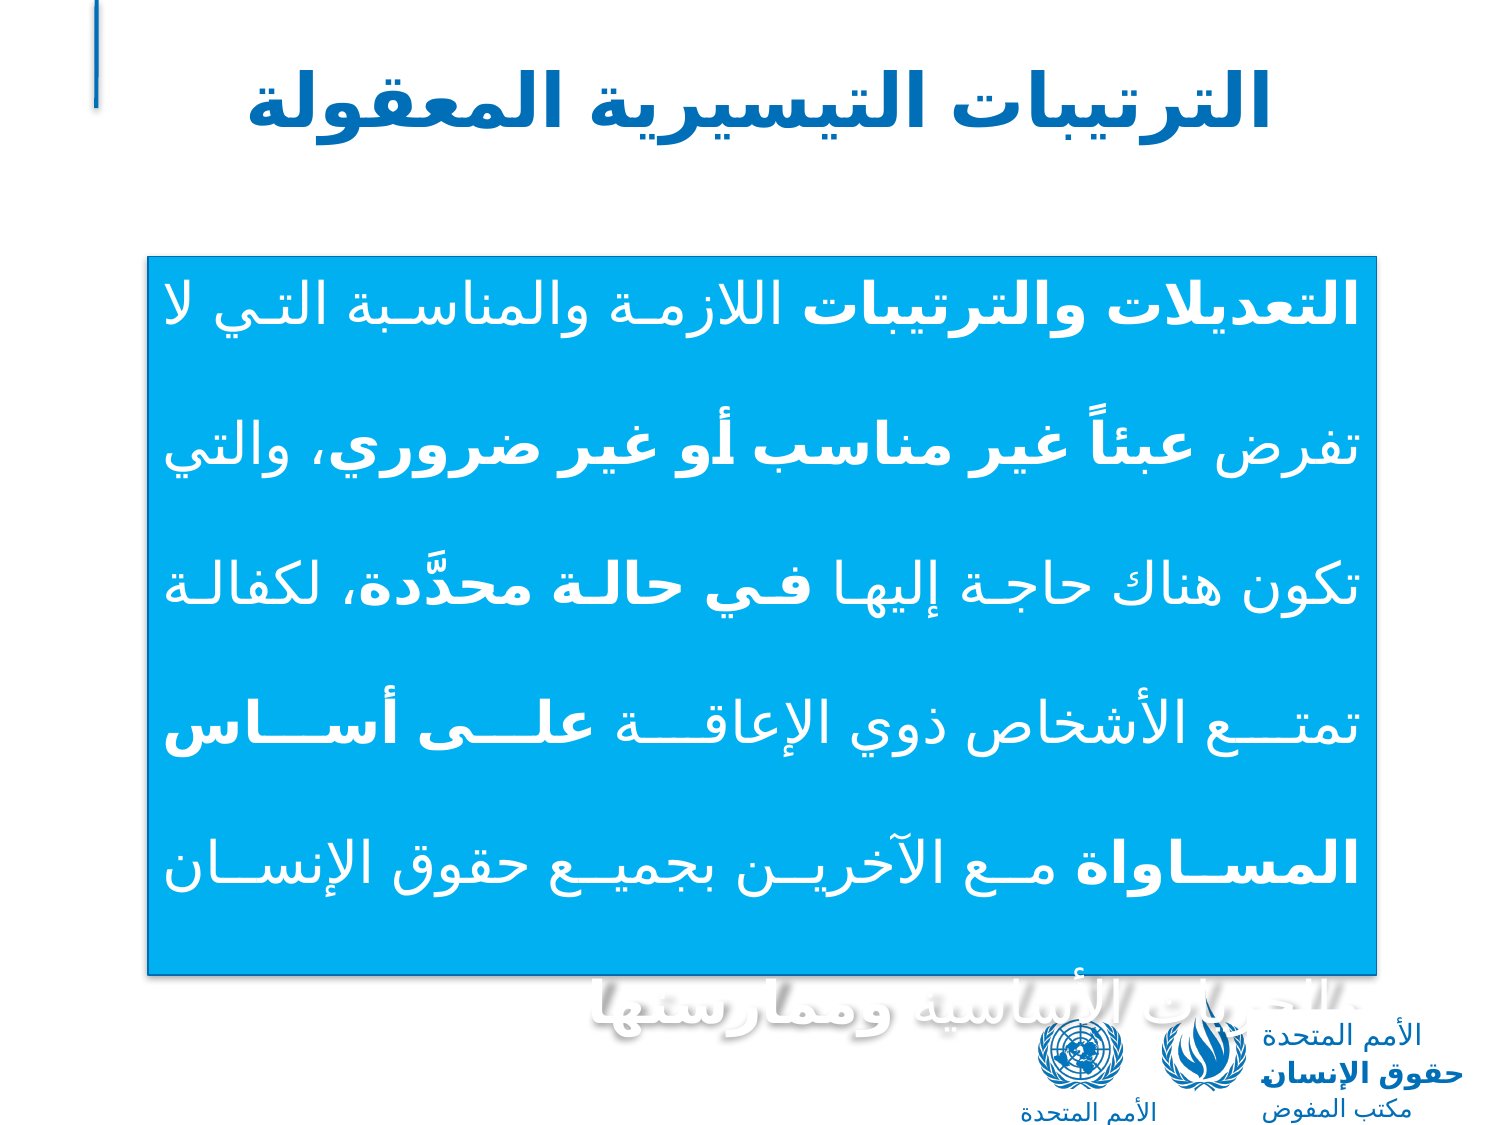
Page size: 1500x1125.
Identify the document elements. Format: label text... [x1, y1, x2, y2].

text_box التعديلات والترتيبات اللازمة والمناسبة التي لا تفرض عبئاً غير مناسب أو غير ضروري، والتي تكون هناك حاجة إليها في حالة محدَّدة، لكفالة تمتع الأشخاص ذوي الإعاقة على أساس المساواة مع الآخرين بجميع حقوق الإنسان والحريات الأساسية وممارستها [147, 256, 1377, 976]
title الترتيبات التيسيرية المعقولة [64, 45, 1456, 224]
picture [1037, 990, 1457, 1107]
text_box الأمم المتحدة حقوق الإنسان مكتب المفوض السامي [1246, 1009, 1500, 1098]
text_box الأمم المتحدة [982, 1089, 1195, 1125]
